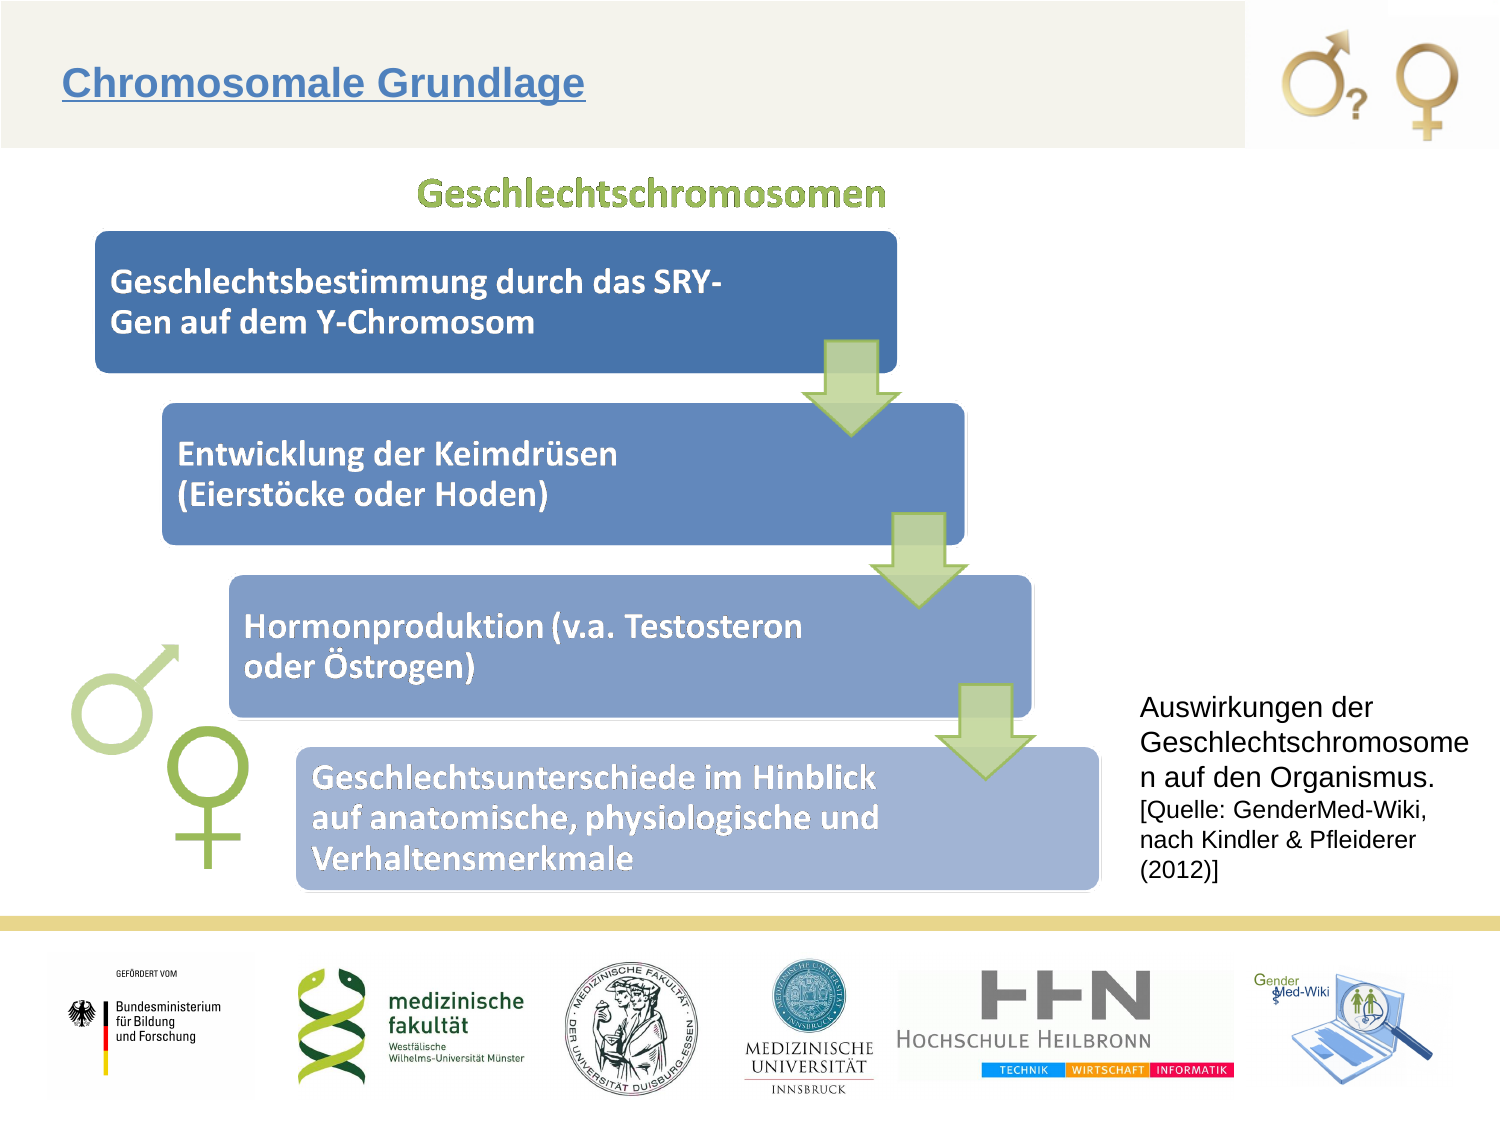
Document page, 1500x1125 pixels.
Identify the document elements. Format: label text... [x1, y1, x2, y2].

picture [1246, 965, 1453, 1087]
picture [1245, 0, 1500, 149]
picture [47, 952, 255, 1100]
picture [298, 952, 1234, 1100]
picture [70, 152, 1102, 894]
text_box Chromosomale Grundlage [46, 23, 1055, 189]
text_box Auswirkungen der Geschlechtschromosomen auf den Organismus. [Quelle: GenderMed-Wiki, nach Kindler & Pfleiderer (2012)] [1124, 680, 1500, 891]
